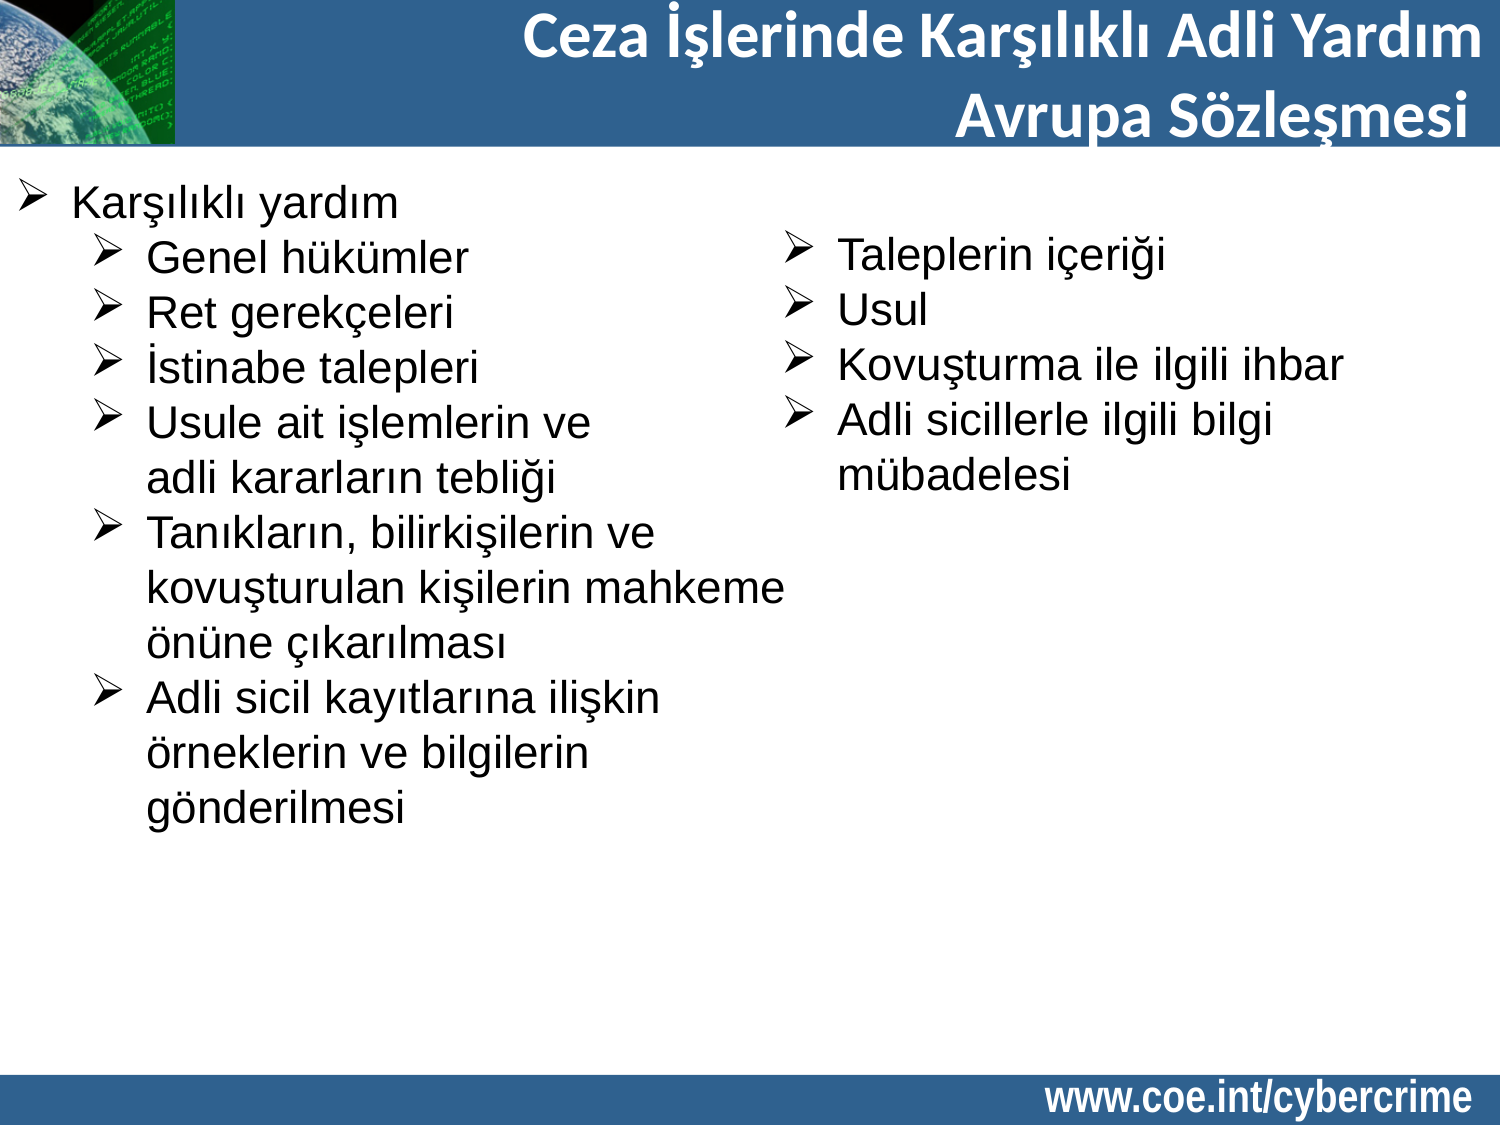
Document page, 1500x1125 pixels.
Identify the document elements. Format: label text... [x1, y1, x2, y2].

text_box [0, 1073, 1030, 1125]
text_box Karşılıklı yardım Genel hükümler Ret gerekçeleri İstinabe talepleri Usule ait işlemlerin ve adli kararların tebliği Tanıkların, bilirkişilerin ve kovuşturulan kişilerin mahkeme önüne çıkarılması Adli sicil kayıtlarına ilişkin örneklerin ve bilgilerin gönderilmesi [0, 165, 809, 895]
text_box www.coe.int/cybercrime [1030, 1059, 1500, 1125]
text_box Taleplerin içeriği Usul Kovuşturma ile ilgili ihbar Adli sicillerle ilgili bilgi mübadelesi [691, 162, 1500, 618]
picture [0, 0, 175, 144]
text_box Ceza İşlerinde Karşılıklı Adli Yardım Avrupa Sözleşmesi [177, 0, 1500, 149]
